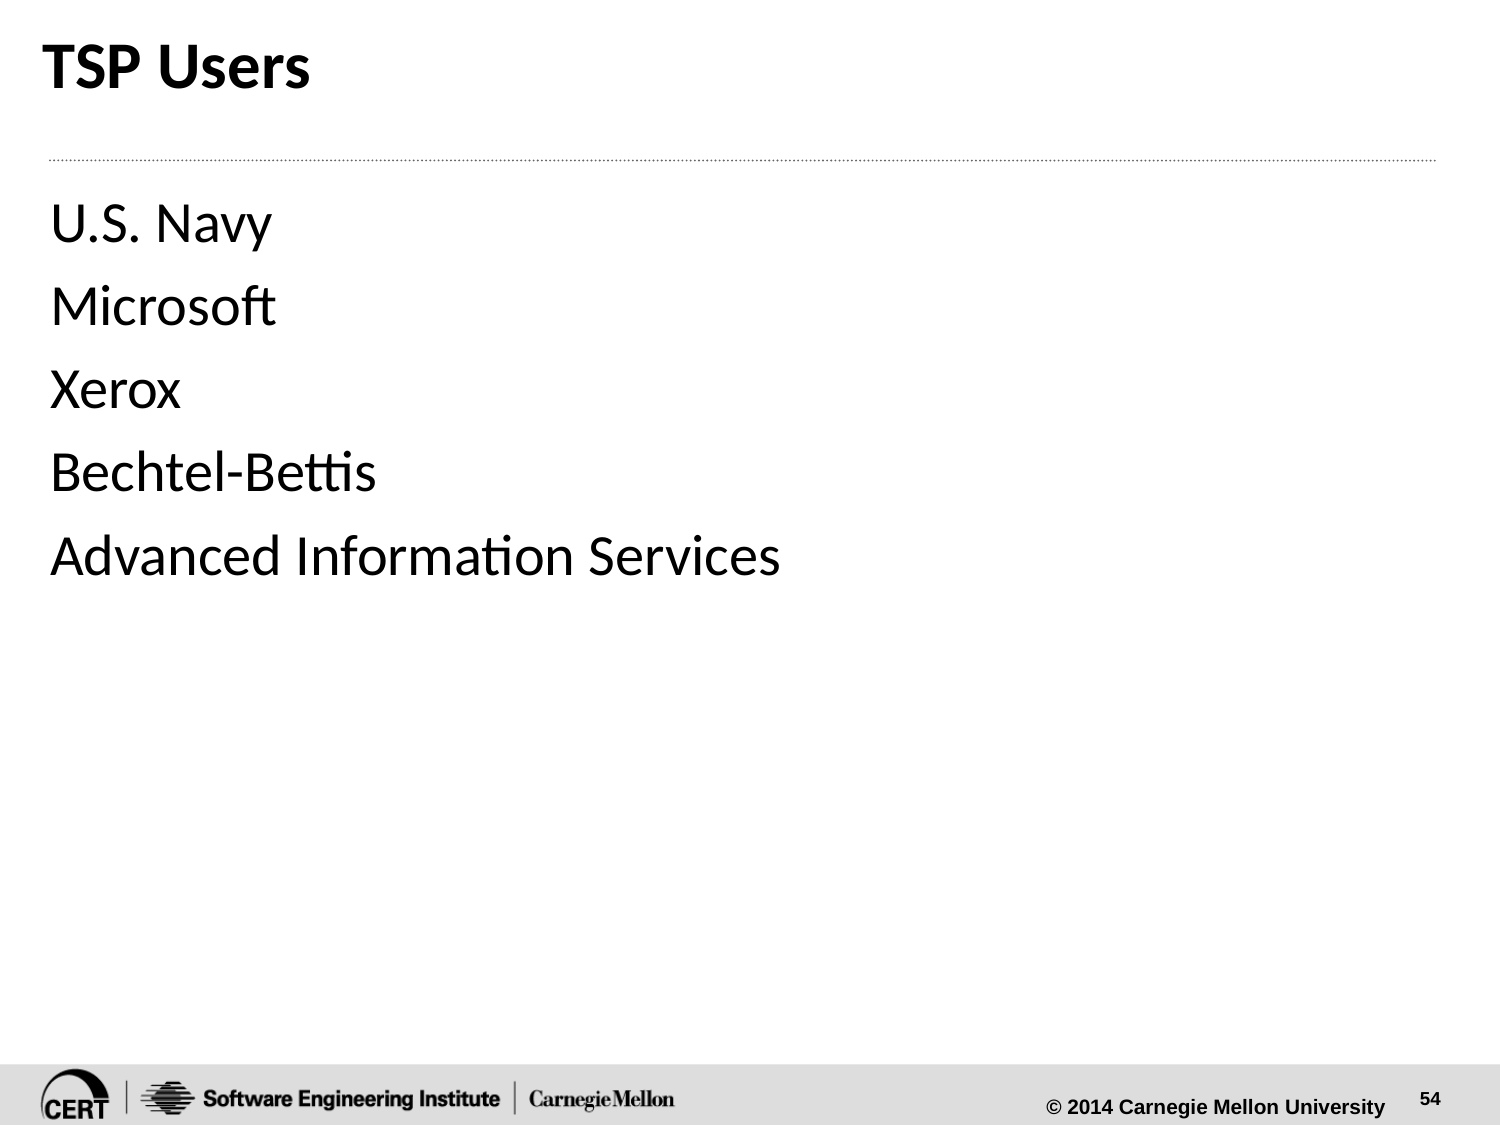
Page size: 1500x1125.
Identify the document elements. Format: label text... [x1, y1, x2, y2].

list U.S. Navy Microsoft Xerox Bechtel-Bettis Advanced Information Services [49, 187, 1438, 1001]
picture [24, 1065, 688, 1125]
title TSP Users [42, 37, 1434, 155]
